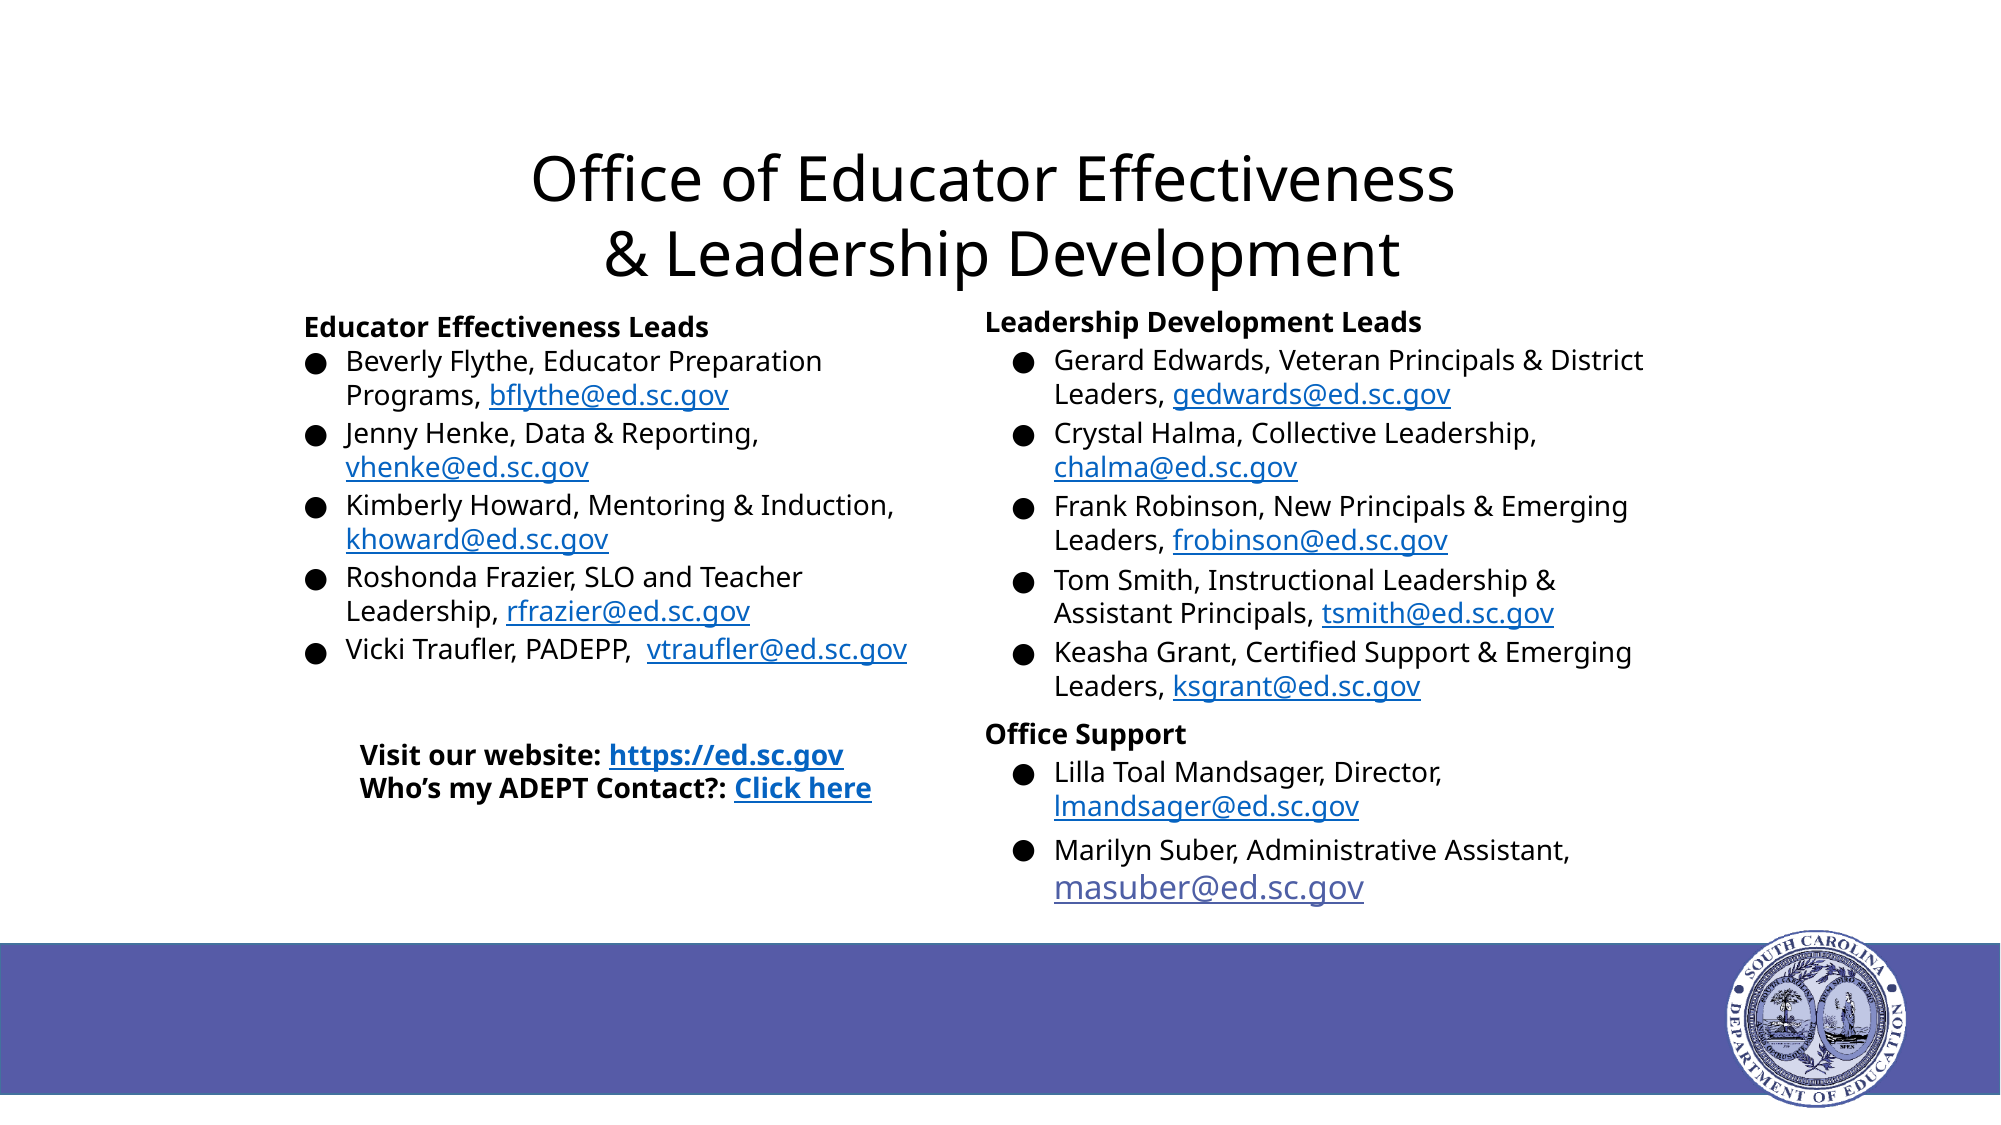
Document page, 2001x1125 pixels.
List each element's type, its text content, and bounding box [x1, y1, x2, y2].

picture [1723, 928, 1907, 1109]
list Leadership Development Leads Gerard Edwards, Veteran Principals & District Leaders, gedwards@ed.sc.gov Crystal Halma, Collective Leadership, chalma@ed.sc.gov Frank Robinson, New Principals & Emerging Leaders, frobinson@ed.sc.gov Tom Smith, Instructional Leadership & Assistant Principals, tsmith@ed.sc.gov Keasha Grant, Certified Support & Emerging Leaders, ksgrant@ed.sc.gov Office Support Lilla Toal Mandsager, Director, lmandsager@ed.sc.gov Marilyn Suber, Administrative Assistant, masuber@ed.sc.gov [973, 302, 1693, 833]
title Office of Educator Effectiveness & Leadership Development [270, 169, 1734, 297]
text_box Educator Effectiveness Leads Beverly Flythe, Educator Preparation Programs, bflythe@ed.sc.gov Jenny Henke, Data & Reporting, vhenke@ed.sc.gov Kimberly Howard, Mentoring & Induction, khoward@ed.sc.gov Roshonda Frazier, SLO and Teacher Leadership, rfrazier@ed.sc.gov Vicki Traufler, PADEPP, vtraufler@ed.sc.gov Visit our website: https://ed.sc.gov Who’s my ADEPT Contact?: Click here [288, 302, 978, 965]
